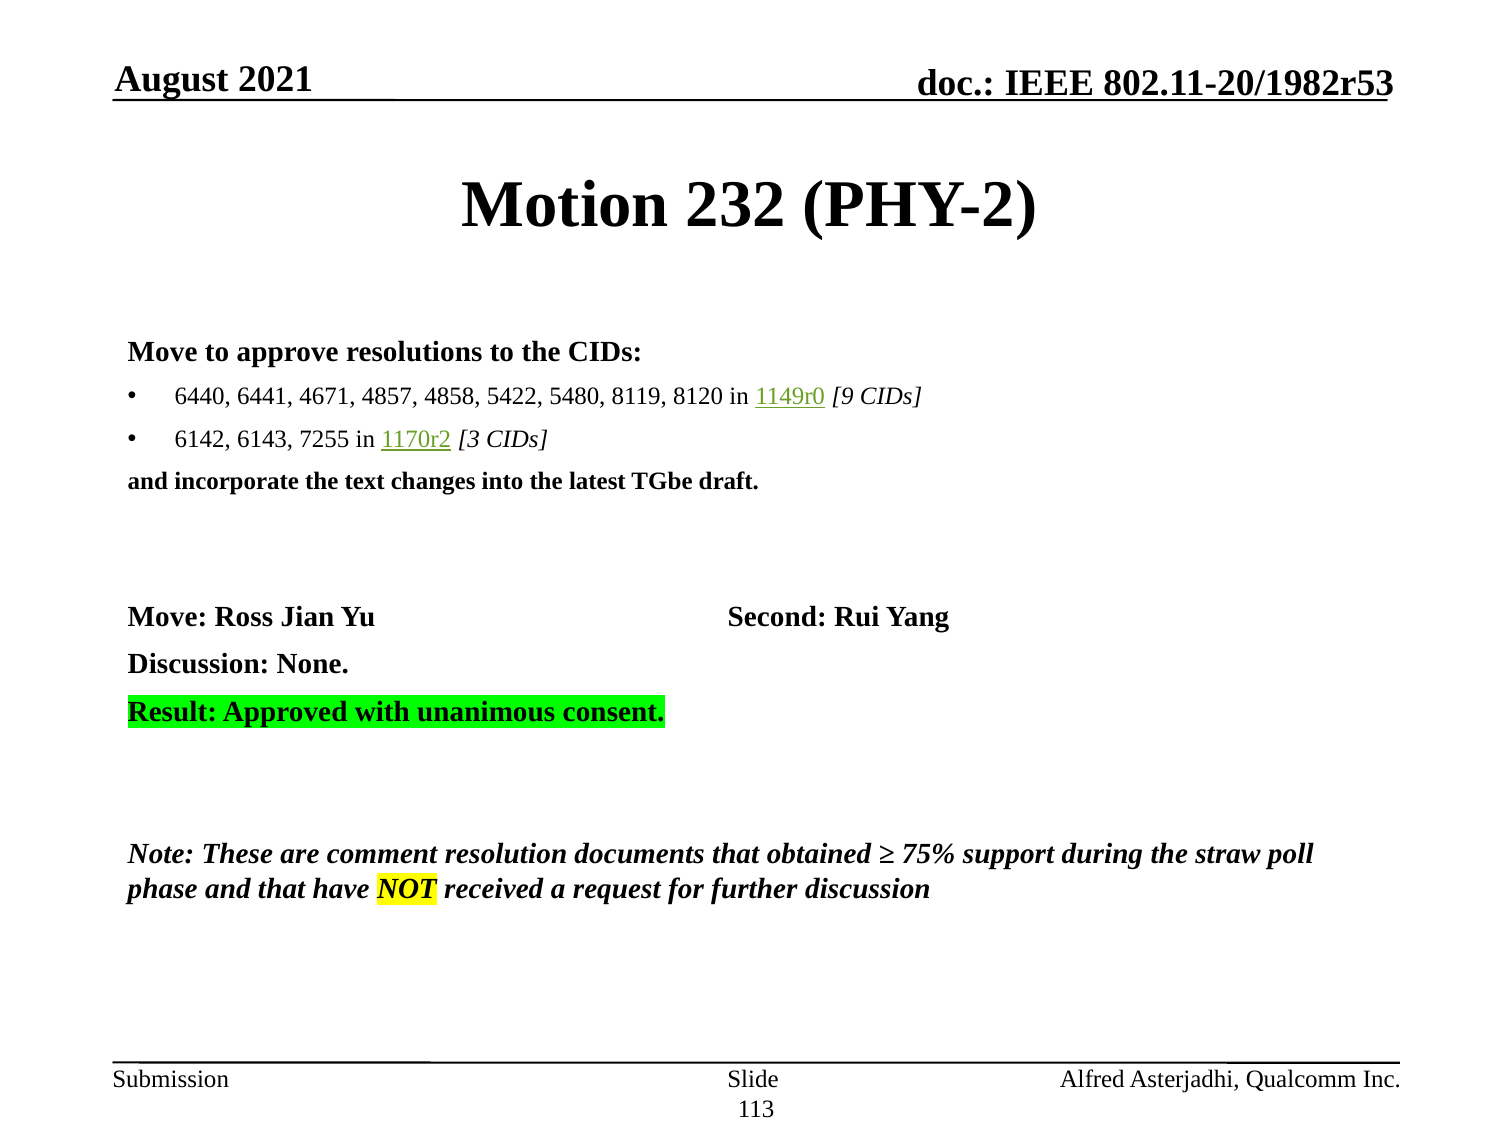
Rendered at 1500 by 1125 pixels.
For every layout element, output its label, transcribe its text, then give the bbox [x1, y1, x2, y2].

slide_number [114, 54, 423, 100]
title Motion 232 (PHY-2) [112, 112, 1388, 288]
footer Alfred Asterjadhi, Qualcomm Inc. [878, 1061, 1402, 1093]
list Move to approve resolutions to the CIDs: 6440, 6441, 4671, 4857, 4858, 5422, 5480, 8119, 8120 in 1149r0 [9 CIDs] 6142, 6143, 7255 in 1170r2 [3 CIDs] and incorporate the text changes into the latest TGbe draft. Move: Ross Jian Yu Second: Rui Yang Discussion: None. Result: Approved with unanimous consent. Note: These are comment resolution documents that obtained ≥ 75% support during the straw poll phase and that have NOT received a request for further discussion [112, 324, 1388, 1063]
slide_number Slide 113 [712, 1061, 800, 1123]
